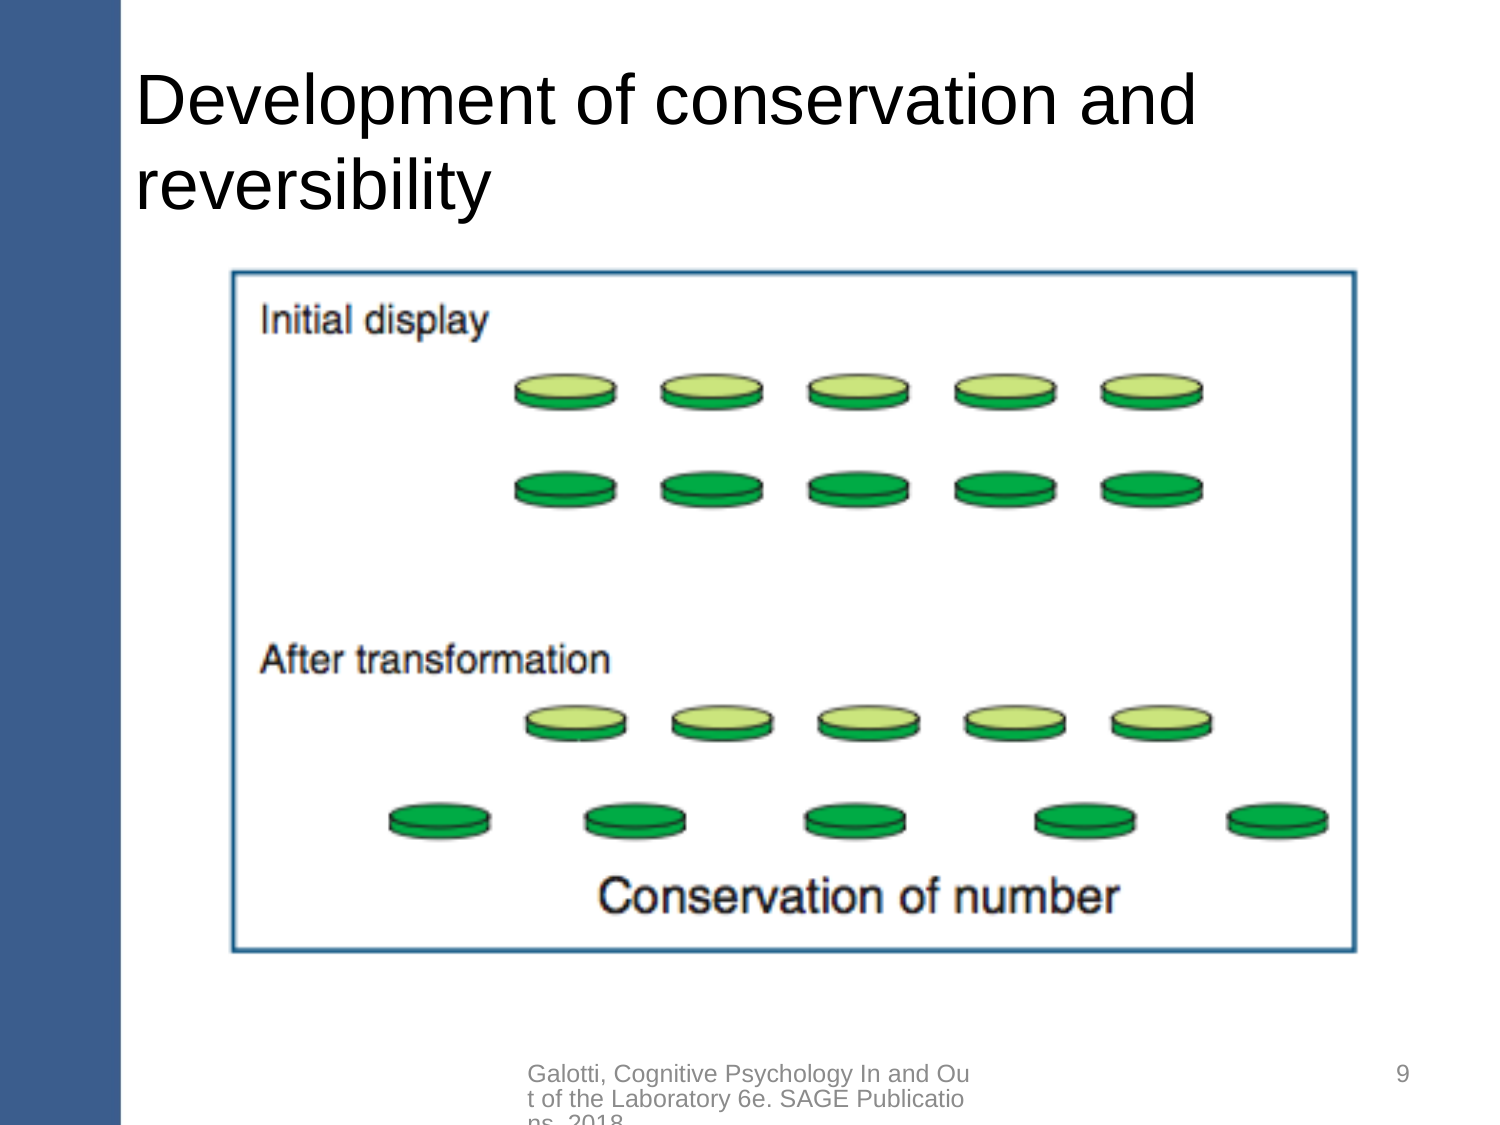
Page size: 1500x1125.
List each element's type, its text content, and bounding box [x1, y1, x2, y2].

title Development of conservation and reversibility [120, 44, 1471, 233]
footer Galotti, Cognitive Psychology In and Out of the Laboratory 6e. SAGE Publications, 2018. [512, 1042, 988, 1103]
picture [0, 0, 1500, 1125]
slide_number 9 [1074, 1042, 1425, 1103]
